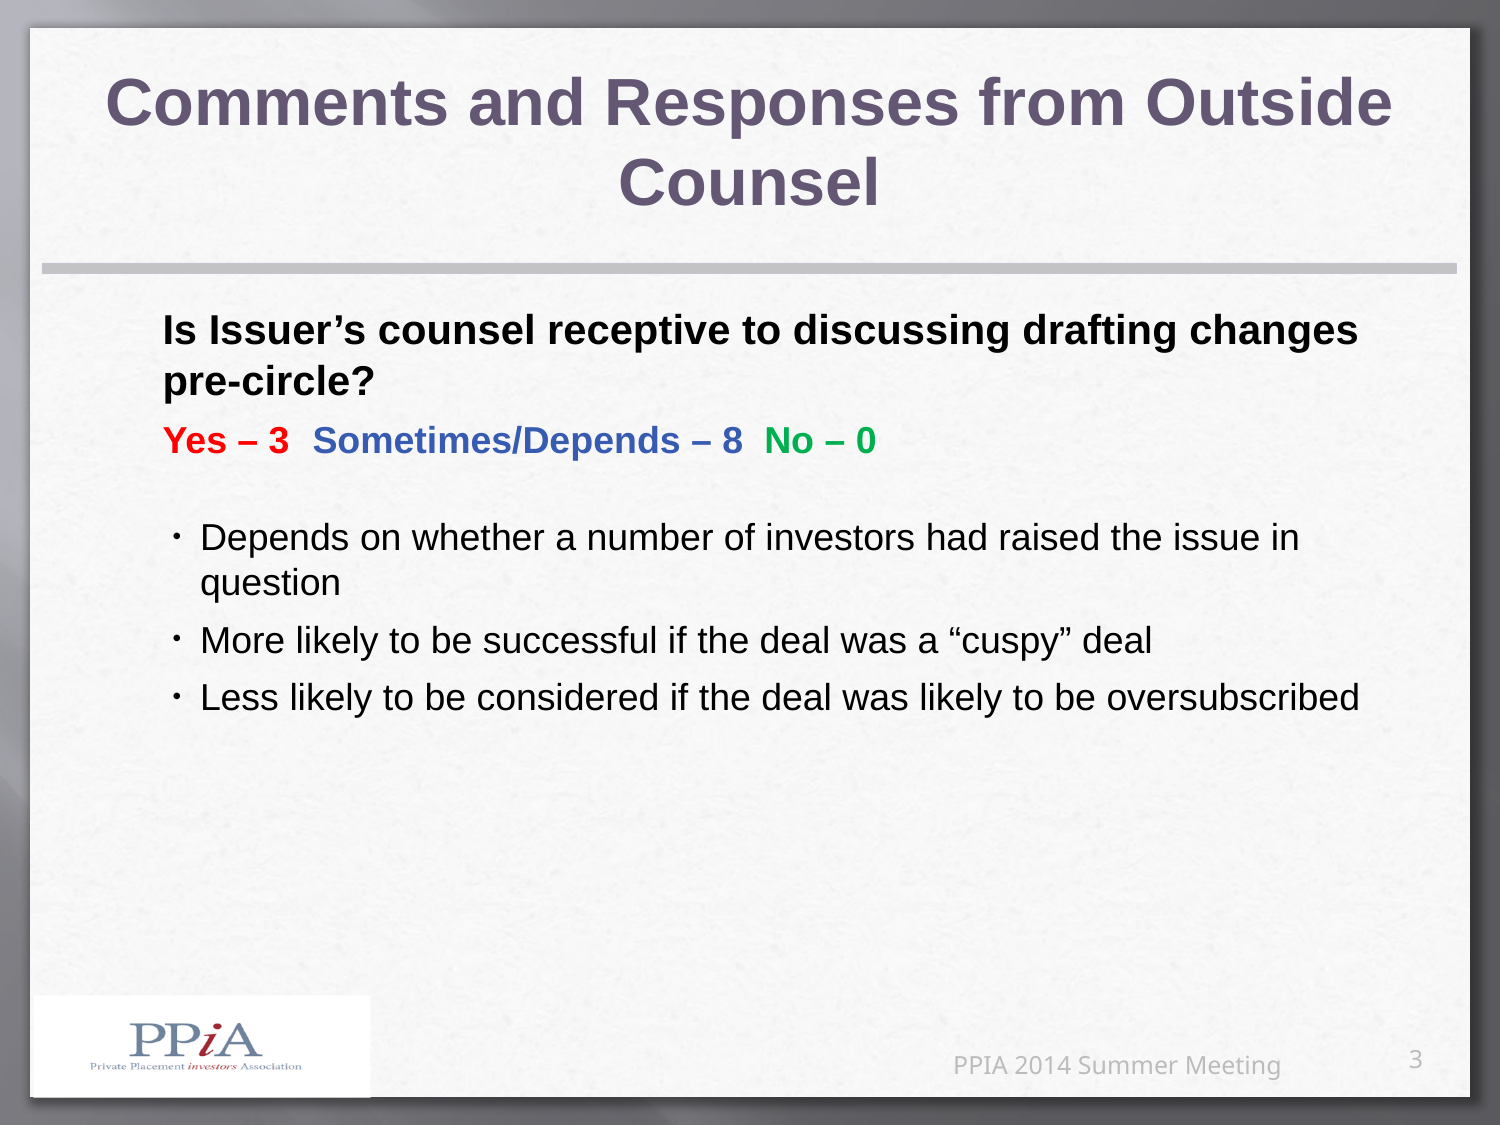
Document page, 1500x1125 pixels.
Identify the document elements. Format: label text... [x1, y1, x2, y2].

picture [30, 28, 1470, 1099]
footer PPIA 2014 Summer Meeting [887, 1043, 1348, 1088]
title Comments and Responses from Outside Counsel [75, 45, 1425, 233]
slide_number 3 [1297, 1025, 1423, 1086]
list Is Issuer’s counsel receptive to discussing drafting changes pre-circle? Yes – 3 Sometimes/Depends – 8 No – 0 Depends on whether a number of investors had raised the issue in question More likely to be successful if the deal was a “cuspy” deal Less likely to be considered if the deal was likely to be oversubscribed [147, 295, 1400, 965]
